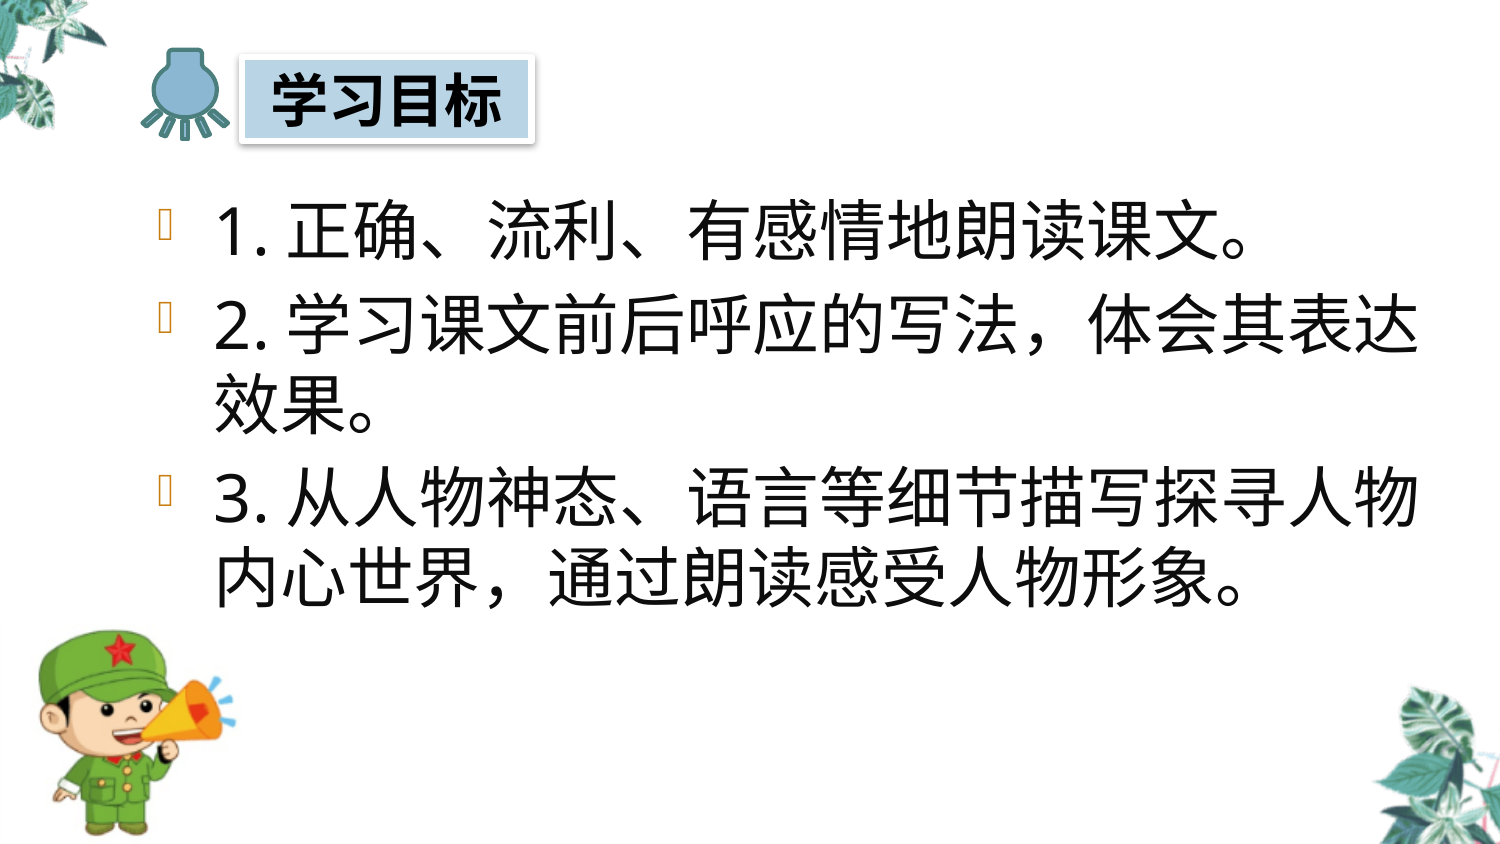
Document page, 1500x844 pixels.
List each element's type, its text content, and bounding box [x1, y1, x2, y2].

picture [0, 616, 248, 844]
picture [1294, 595, 1500, 844]
text_box 1.正确、流利、有感情地朗读课文。 2.学习课文前后呼应的写法，体会其表达效果。 3.从人物神态、语言等细节描写探寻人物内心世界，通过朗读感受人物形象。 [142, 181, 1455, 731]
text_box 学习目标 [239, 54, 535, 144]
text_box [140, 47, 231, 141]
picture [0, 0, 148, 167]
